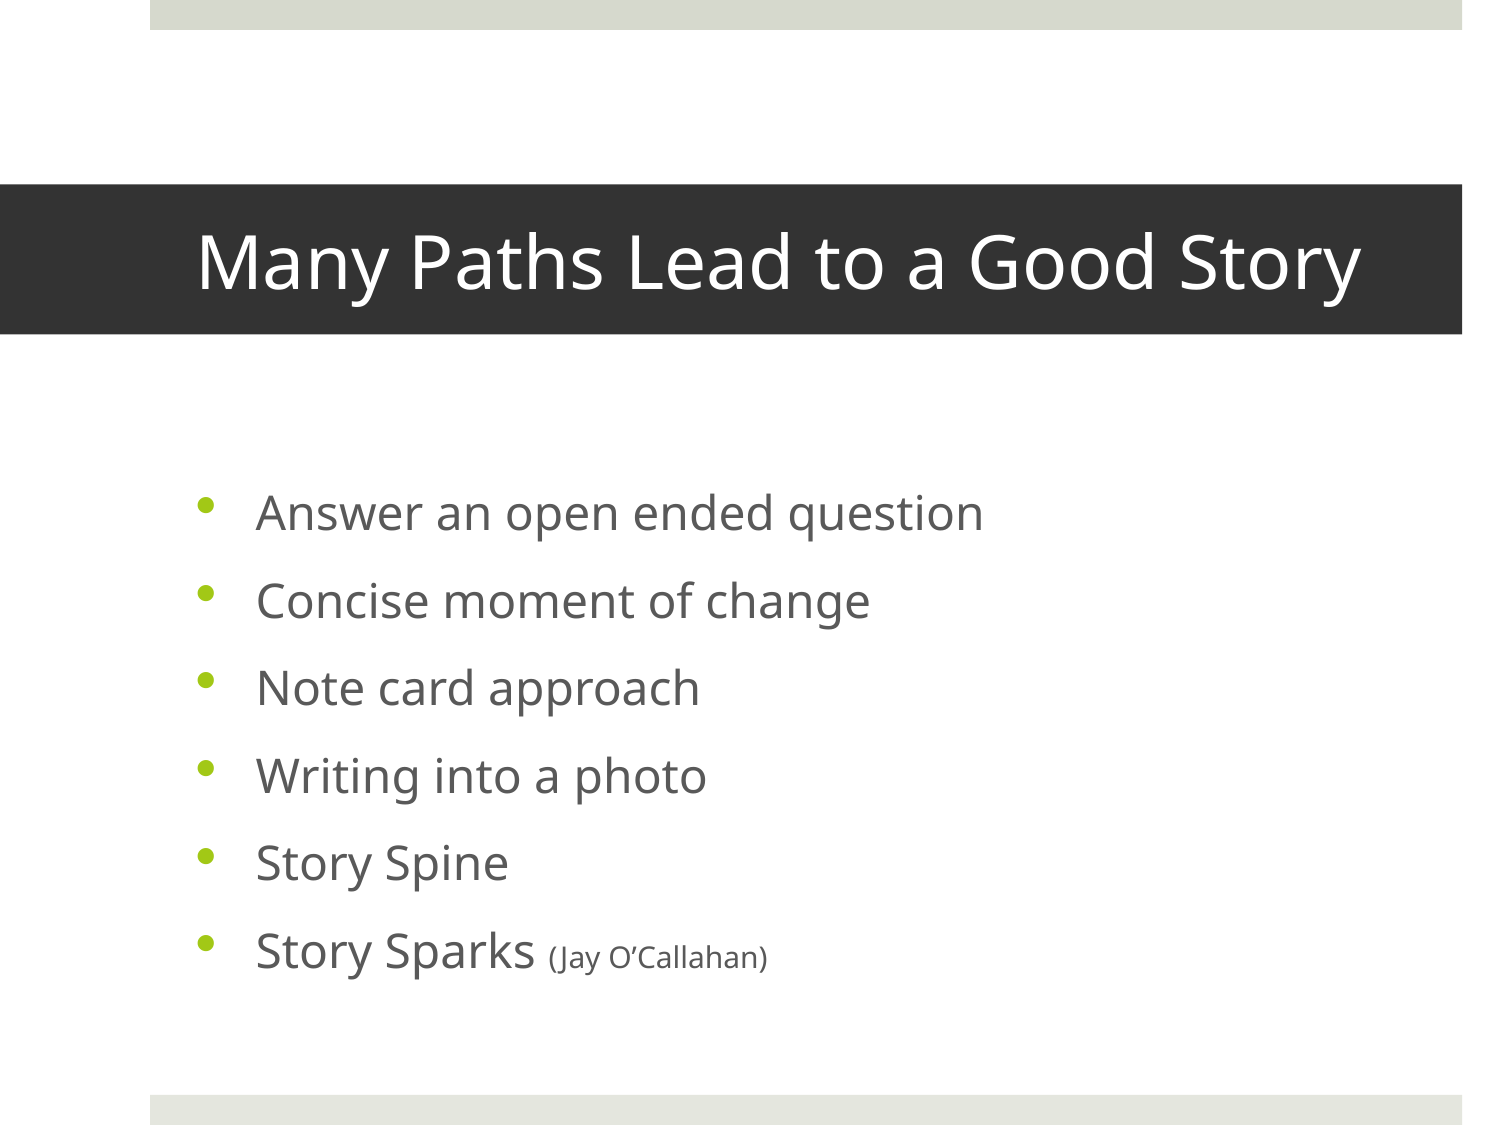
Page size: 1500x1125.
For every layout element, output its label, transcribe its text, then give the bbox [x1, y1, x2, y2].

list Answer an open ended question Concise moment of change Note card approach Writing into a photo Story Spine Story Sparks (Jay O’Callahan) [182, 387, 1432, 990]
title Many Paths Lead to a Good Story [0, 184, 1463, 335]
